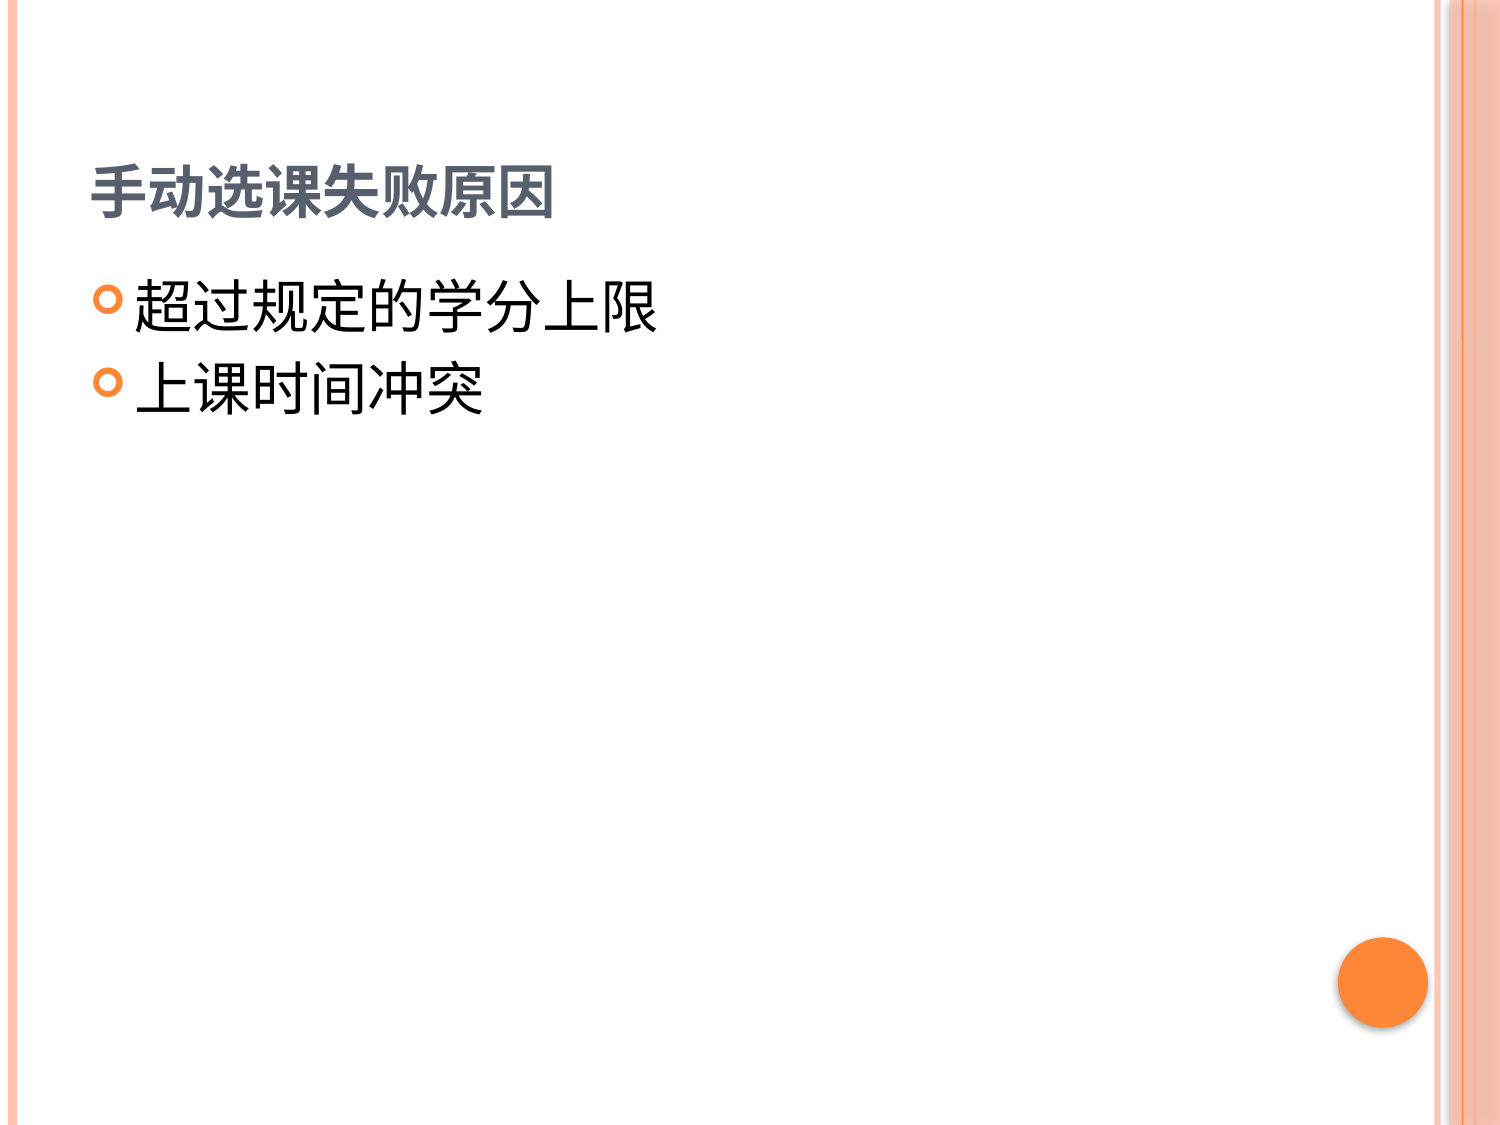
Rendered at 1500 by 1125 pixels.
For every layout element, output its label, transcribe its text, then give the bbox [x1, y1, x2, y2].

list 超过规定的学分上限 上课时间冲突 [75, 262, 1300, 1062]
title 手动选课失败原因 [75, 45, 1300, 233]
